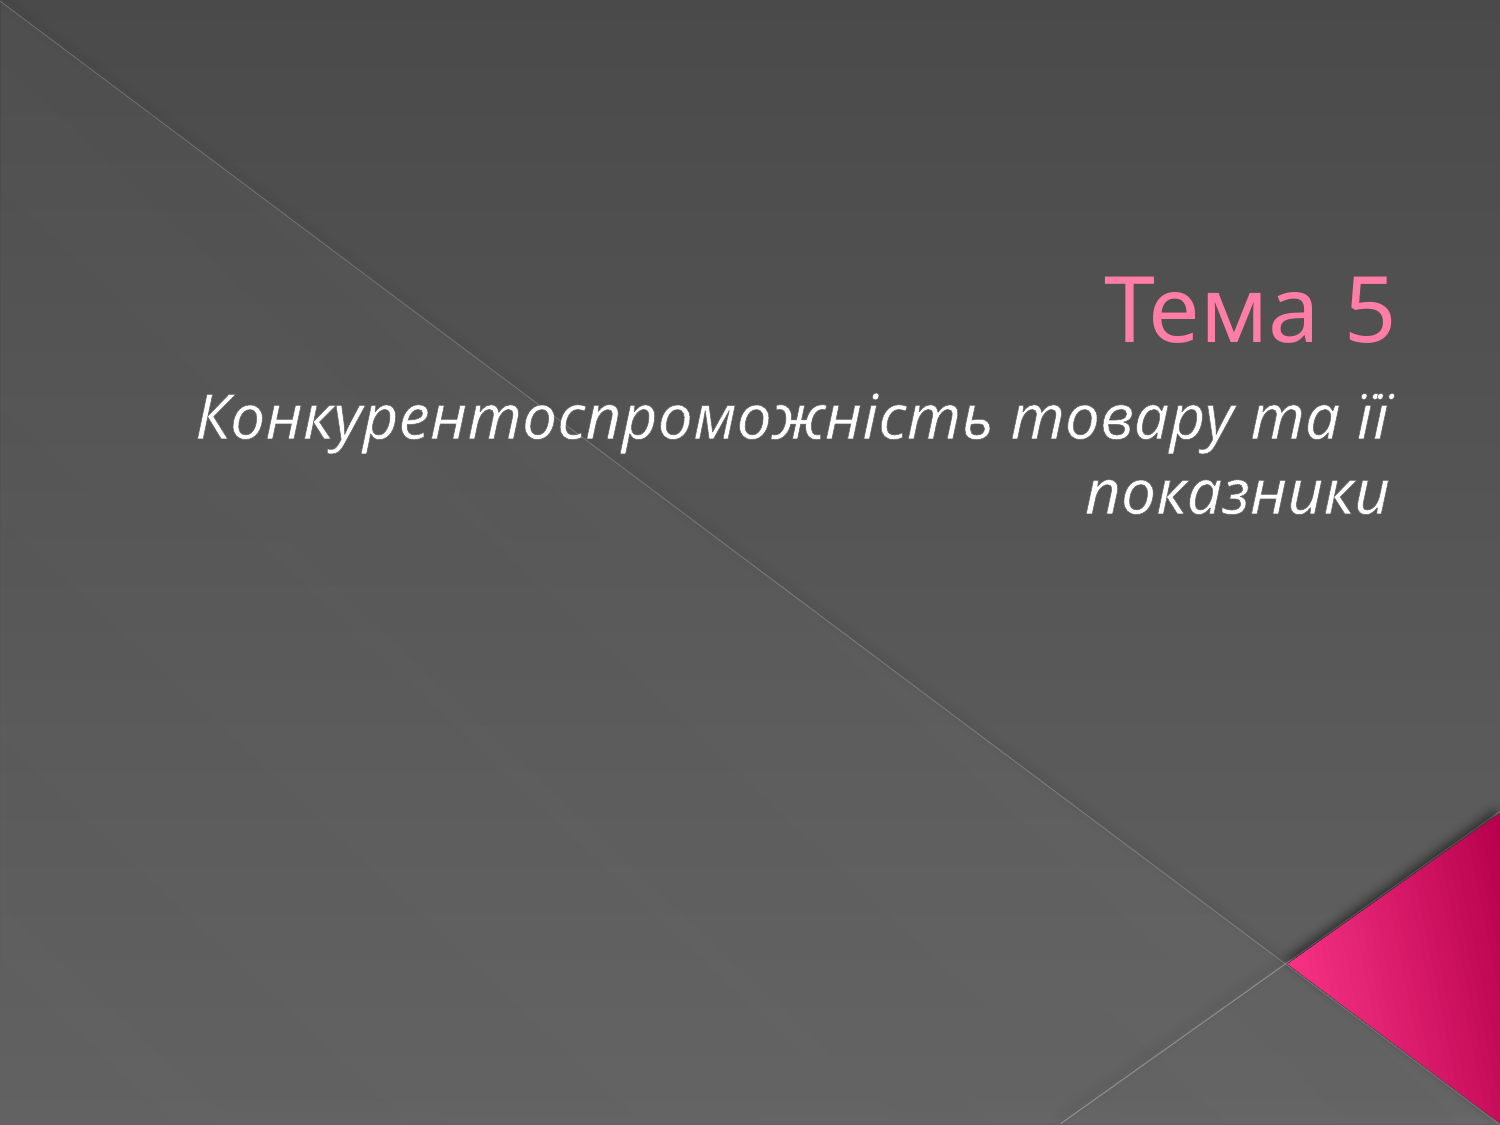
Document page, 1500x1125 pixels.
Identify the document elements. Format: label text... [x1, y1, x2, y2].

title Тема 5 [88, 127, 1412, 369]
subtitle Конкурентоспроможність товару та її показники [88, 369, 1412, 657]
